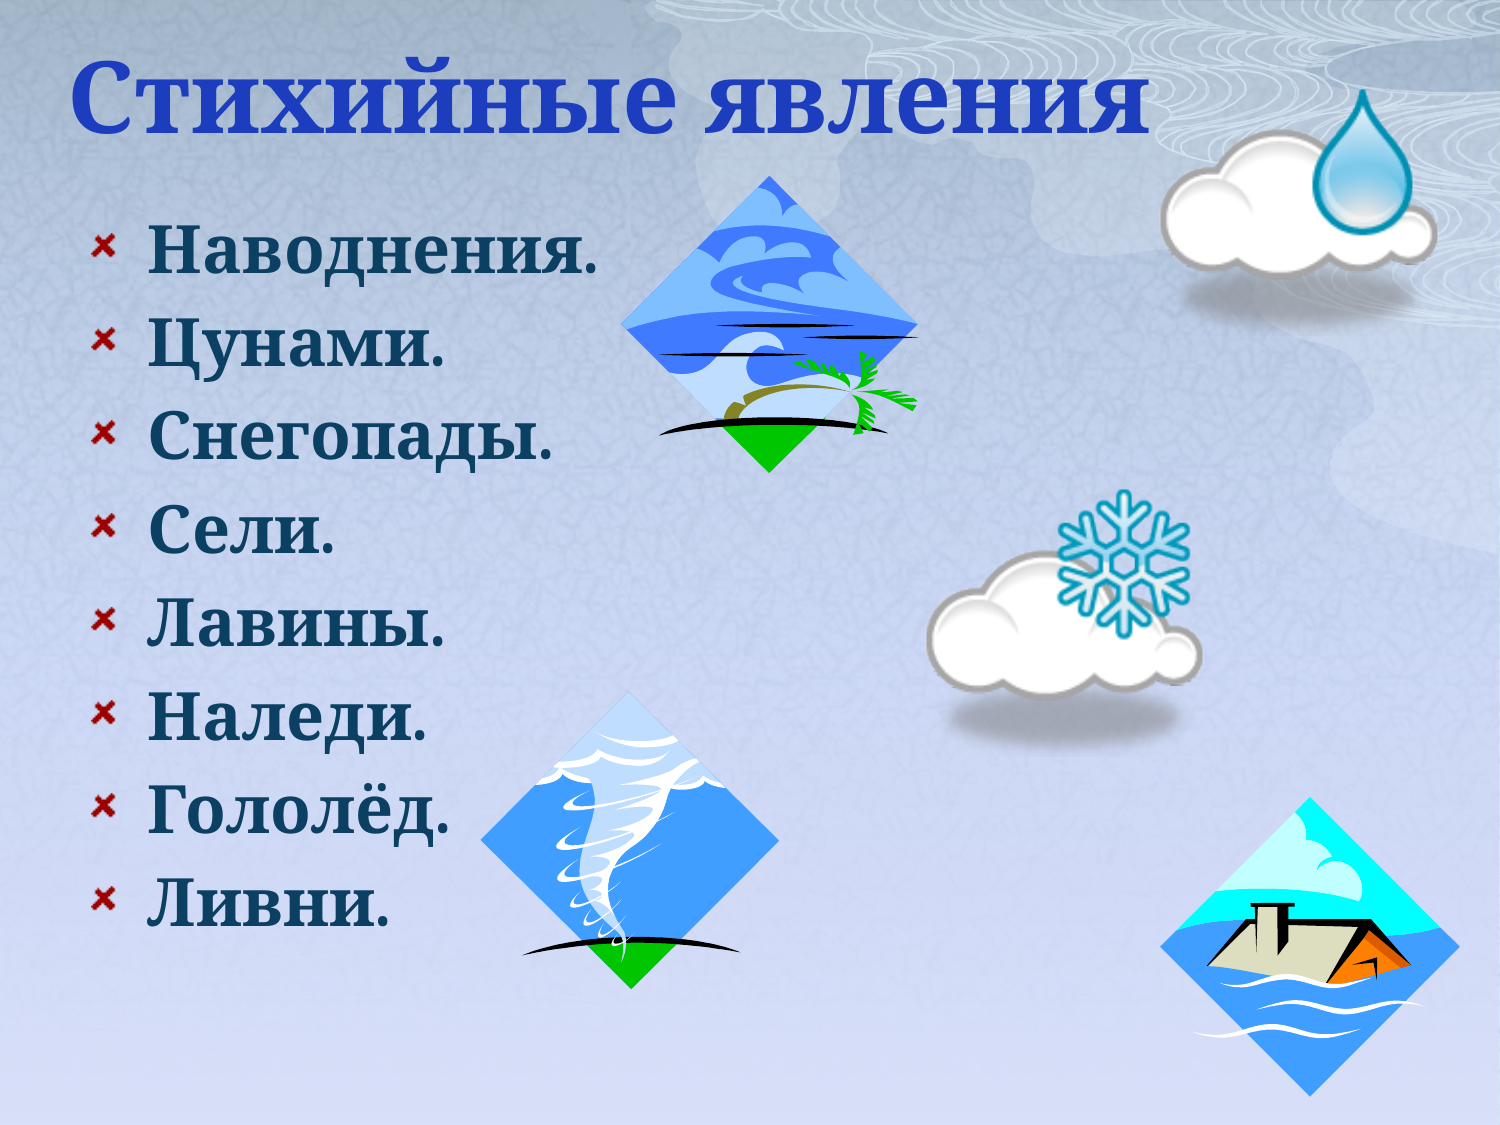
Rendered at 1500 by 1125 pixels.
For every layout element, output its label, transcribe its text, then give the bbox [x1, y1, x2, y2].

picture [91, 700, 118, 727]
picture [91, 886, 118, 913]
picture [1148, 35, 1449, 336]
picture [91, 420, 118, 447]
title Стихийные явления [46, 0, 1172, 188]
picture [480, 691, 780, 989]
picture [91, 233, 118, 260]
picture [91, 327, 118, 353]
list Наводнения. Цунами. Снегопады. Сели. Лавины. Наледи. Гололёд. Ливни. [76, 199, 1500, 1079]
picture [91, 607, 118, 633]
picture [1160, 796, 1460, 1097]
picture [91, 513, 118, 540]
picture [91, 793, 118, 820]
picture [621, 175, 1214, 757]
